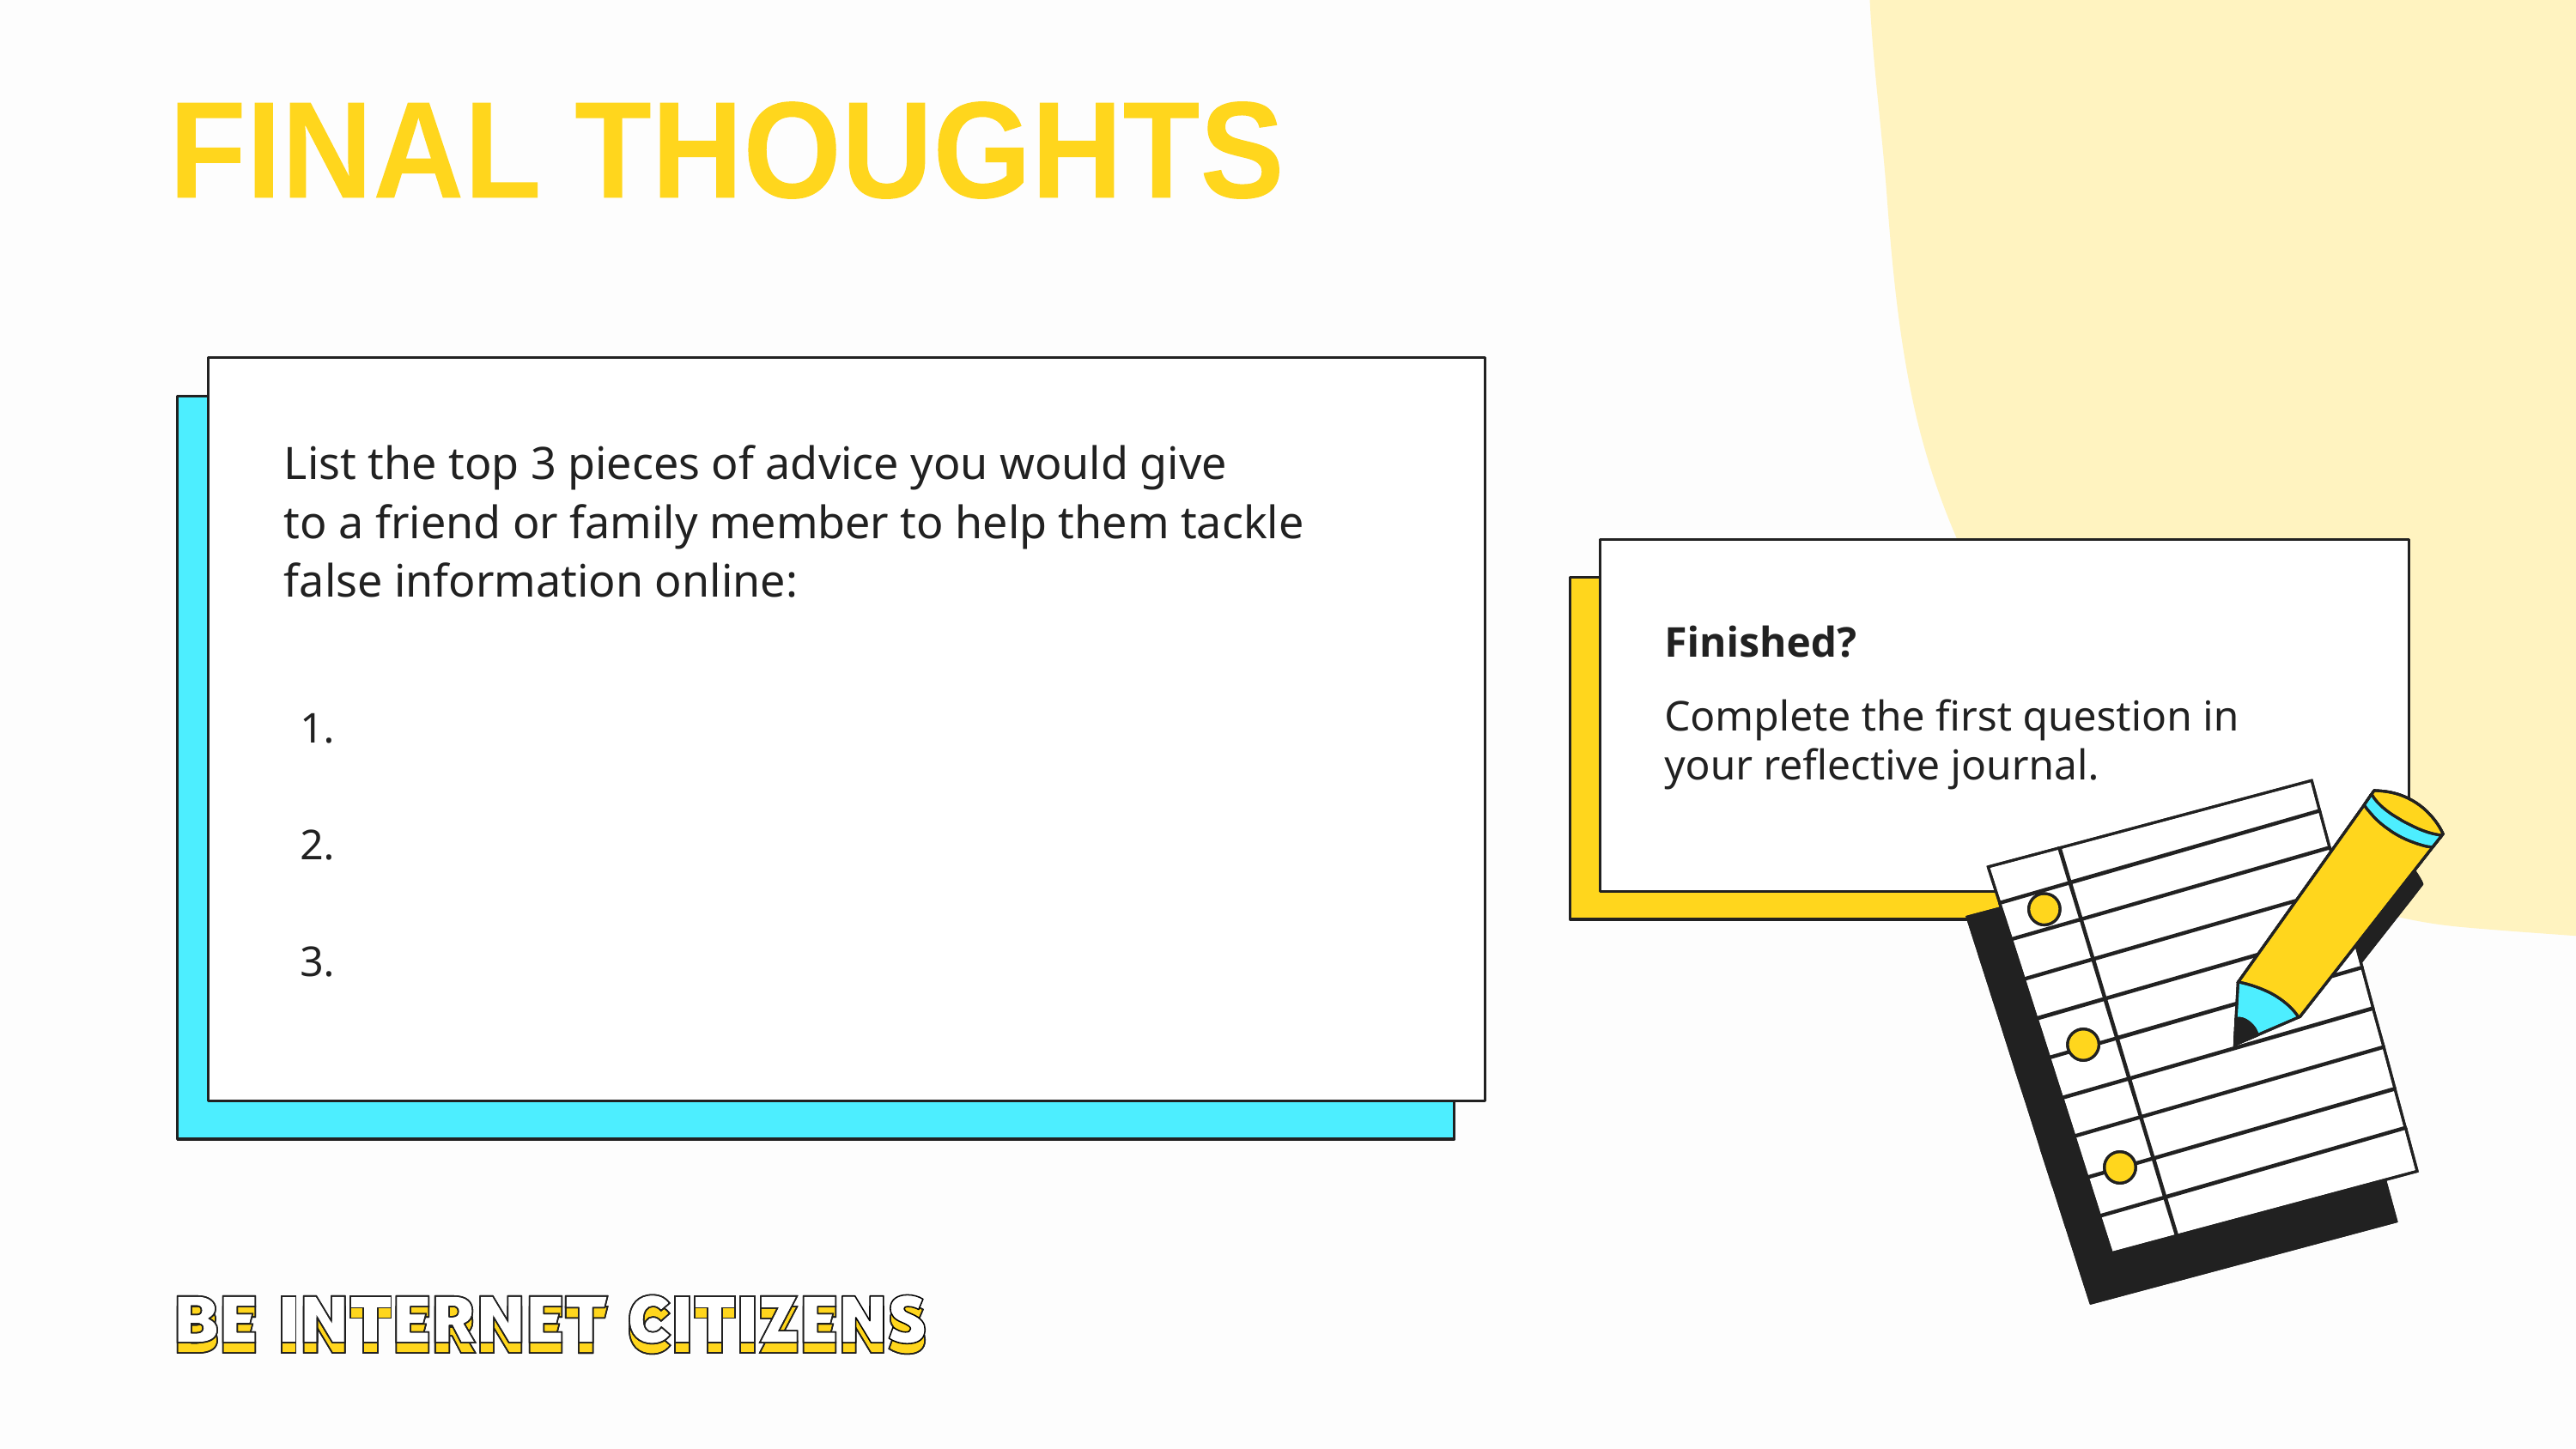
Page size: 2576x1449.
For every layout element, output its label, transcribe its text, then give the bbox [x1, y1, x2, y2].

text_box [1966, 779, 2444, 1304]
text_box [1869, 0, 2576, 937]
text_box [208, 357, 1485, 1101]
text_box List the top 3 pieces of advice you would give to a friend or family member to help them tackle false information online: [270, 416, 1463, 1114]
text_box [1600, 539, 2409, 892]
text_box Finished? Complete the first question in your reflective journal. [1651, 597, 2324, 802]
text_box [1570, 577, 1962, 920]
text_box [177, 396, 1455, 1139]
